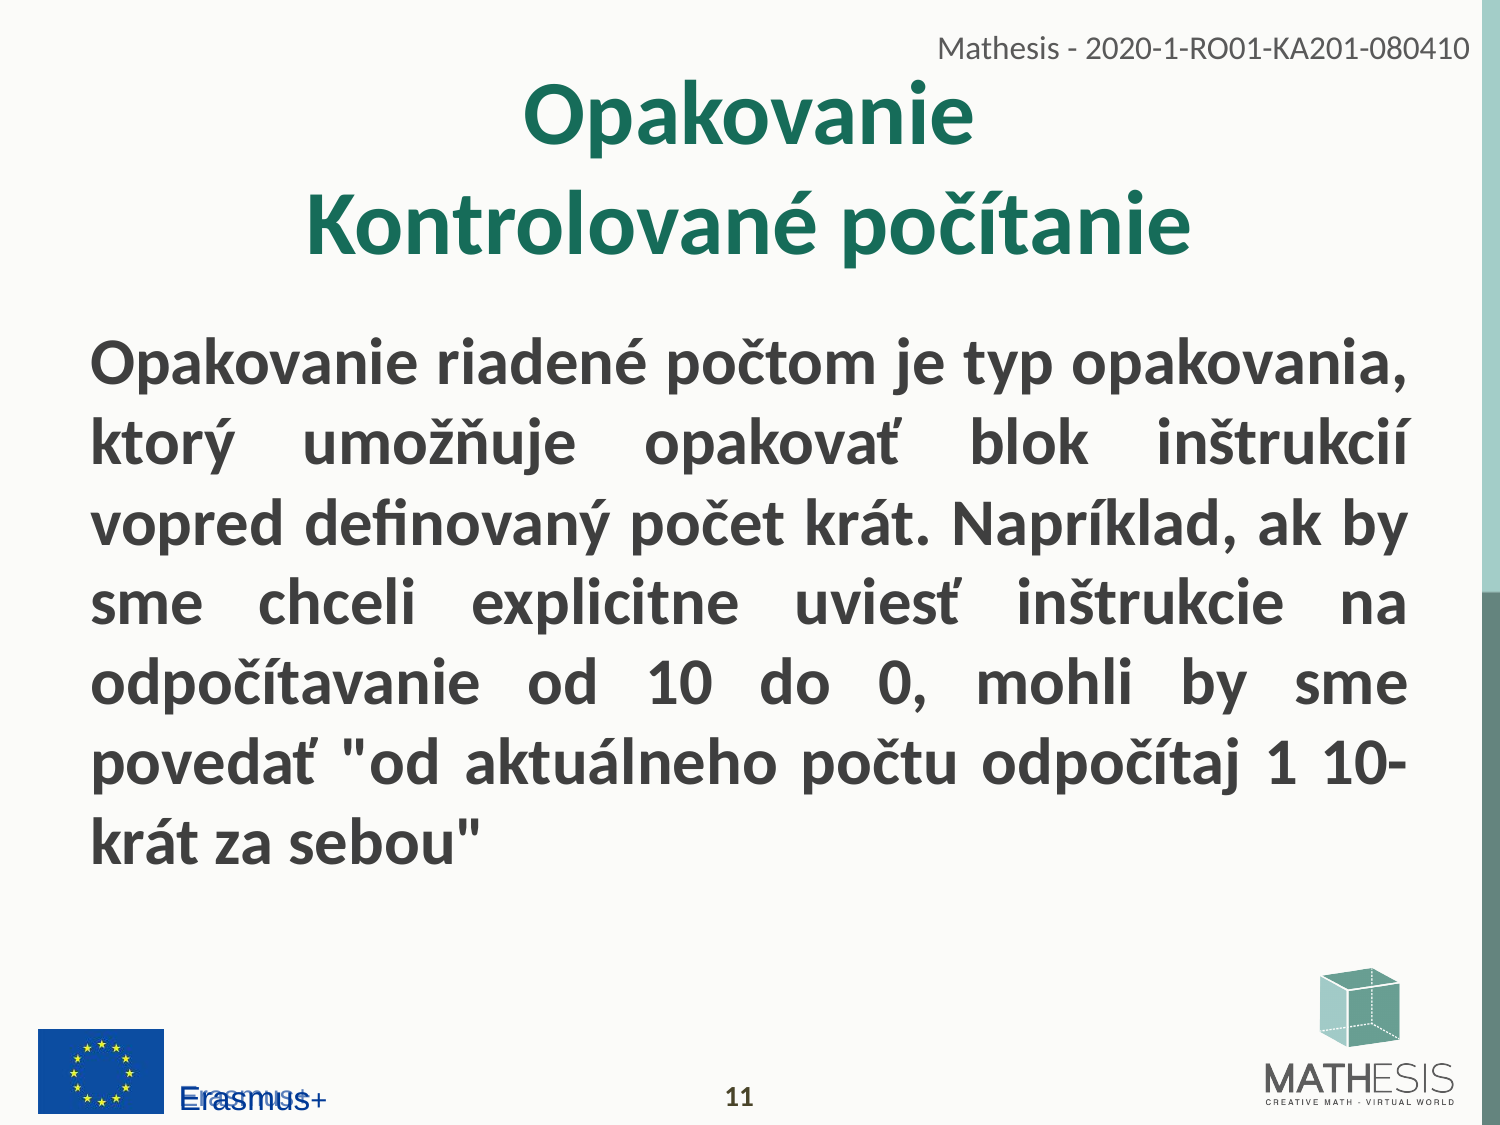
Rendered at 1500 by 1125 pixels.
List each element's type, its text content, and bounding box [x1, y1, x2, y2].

title Opakovanie Kontrolované počítanie [75, 45, 1425, 233]
list Opakovanie riadené počtom je typ opakovania, ktorý umožňuje opakovať blok inštrukcií vopred definovaný počet krát. Napríklad, ak by sme chceli explicitne uviesť inštrukcie na odpočítavanie od 10 do 0, mohli by sme povedať "od aktuálneho počtu odpočítaj 1 10-krát za sebou" [75, 310, 1425, 1005]
picture [38, 1029, 164, 1114]
